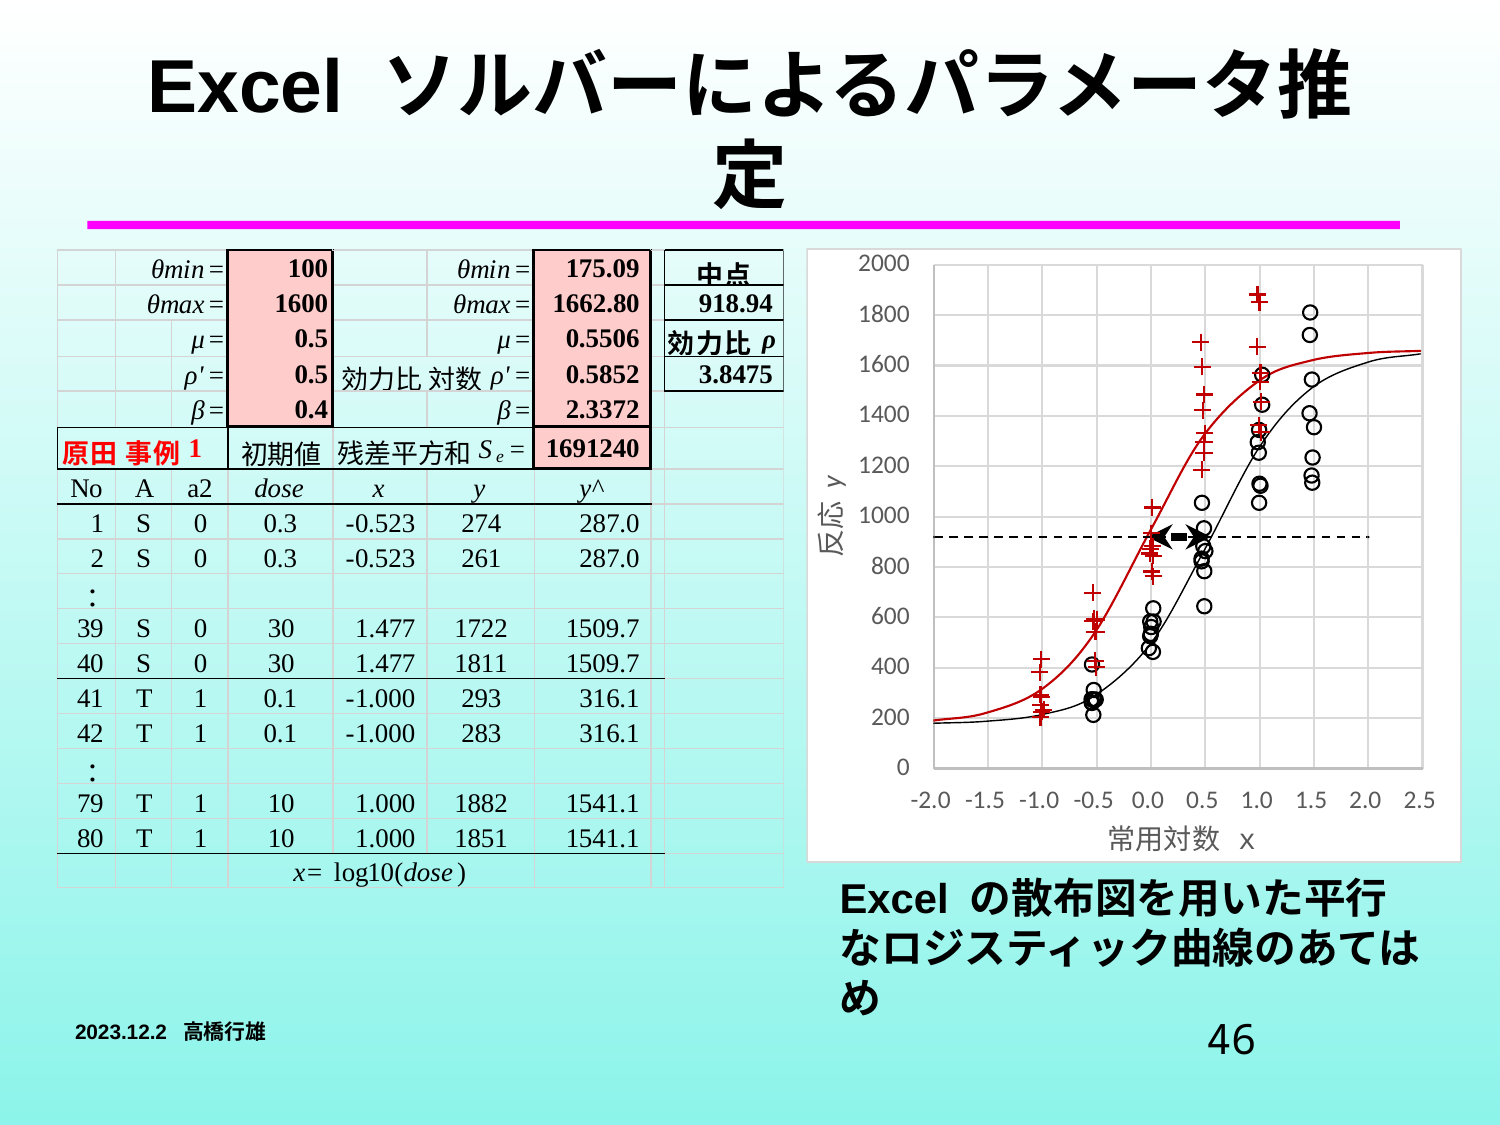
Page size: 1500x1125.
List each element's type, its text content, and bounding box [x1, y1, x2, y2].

list Excel の散布図を用いた平行なロジスティック曲線のあてはめ [824, 864, 1444, 994]
title Excel ソルバーによるパラメータ推定 [112, 43, 1388, 225]
picture [805, 247, 1463, 863]
picture [56, 249, 785, 889]
